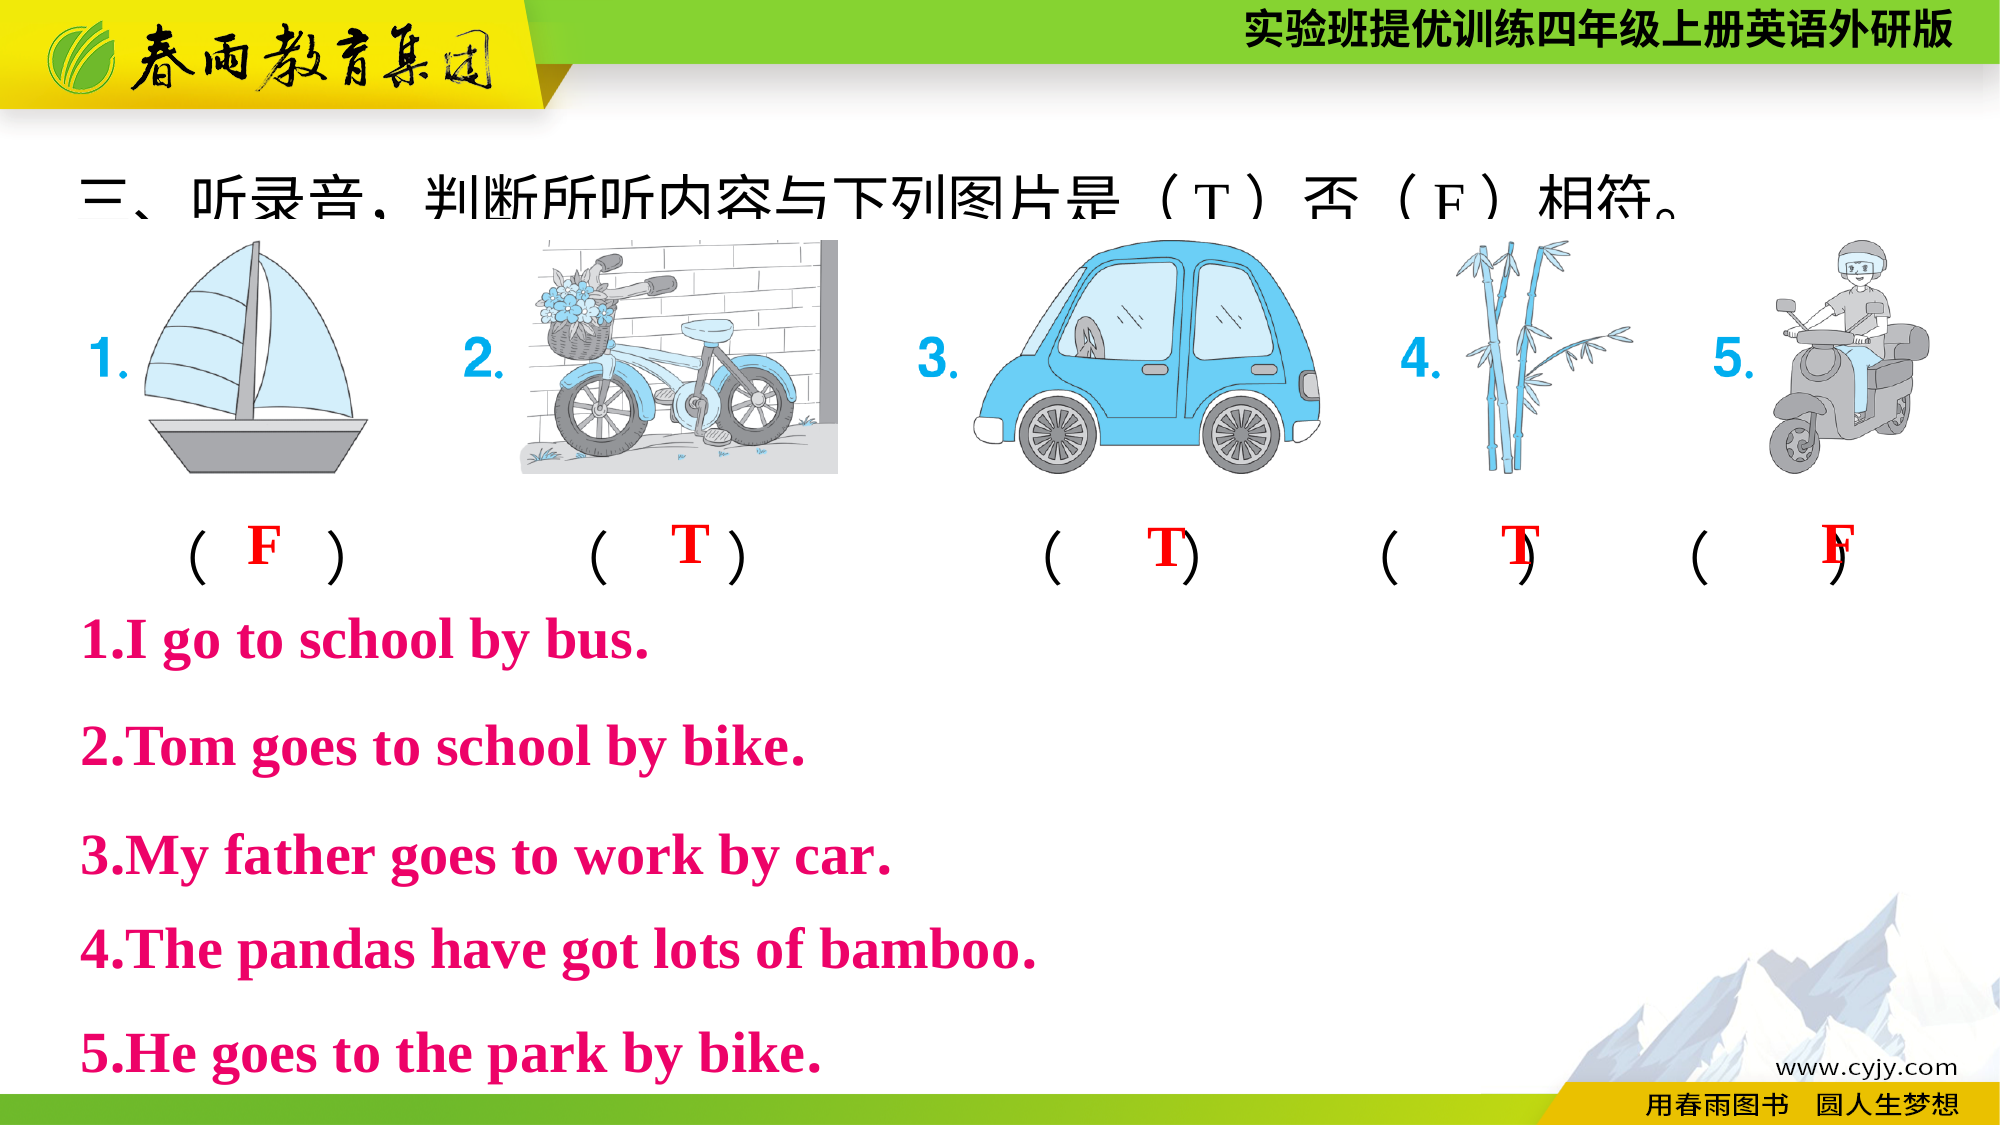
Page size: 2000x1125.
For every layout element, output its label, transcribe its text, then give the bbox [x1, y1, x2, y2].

text_box T [1133, 500, 1202, 586]
text_box （ ） （ ） （ ） （ ） （ ） [56, 482, 1941, 600]
list 三、听录音，判断所听内容与下列图片是（T）否（F）相符。 [59, 122, 1944, 231]
text_box 2.Tom goes to school by bike. [65, 664, 1149, 773]
text_box F [1806, 497, 1873, 583]
text_box 3.My father goes to work by car. [65, 773, 1149, 868]
picture [0, 0, 2000, 1125]
text_box 1.I go to school by bus. [65, 558, 1149, 664]
text_box T [656, 497, 726, 583]
text_box 4.The pandas have got lots of bamboo. [65, 868, 1149, 971]
text_box 5.He goes to the park by bike. [65, 971, 1149, 1092]
text_box T [1486, 498, 1555, 584]
text_box F [232, 498, 298, 584]
